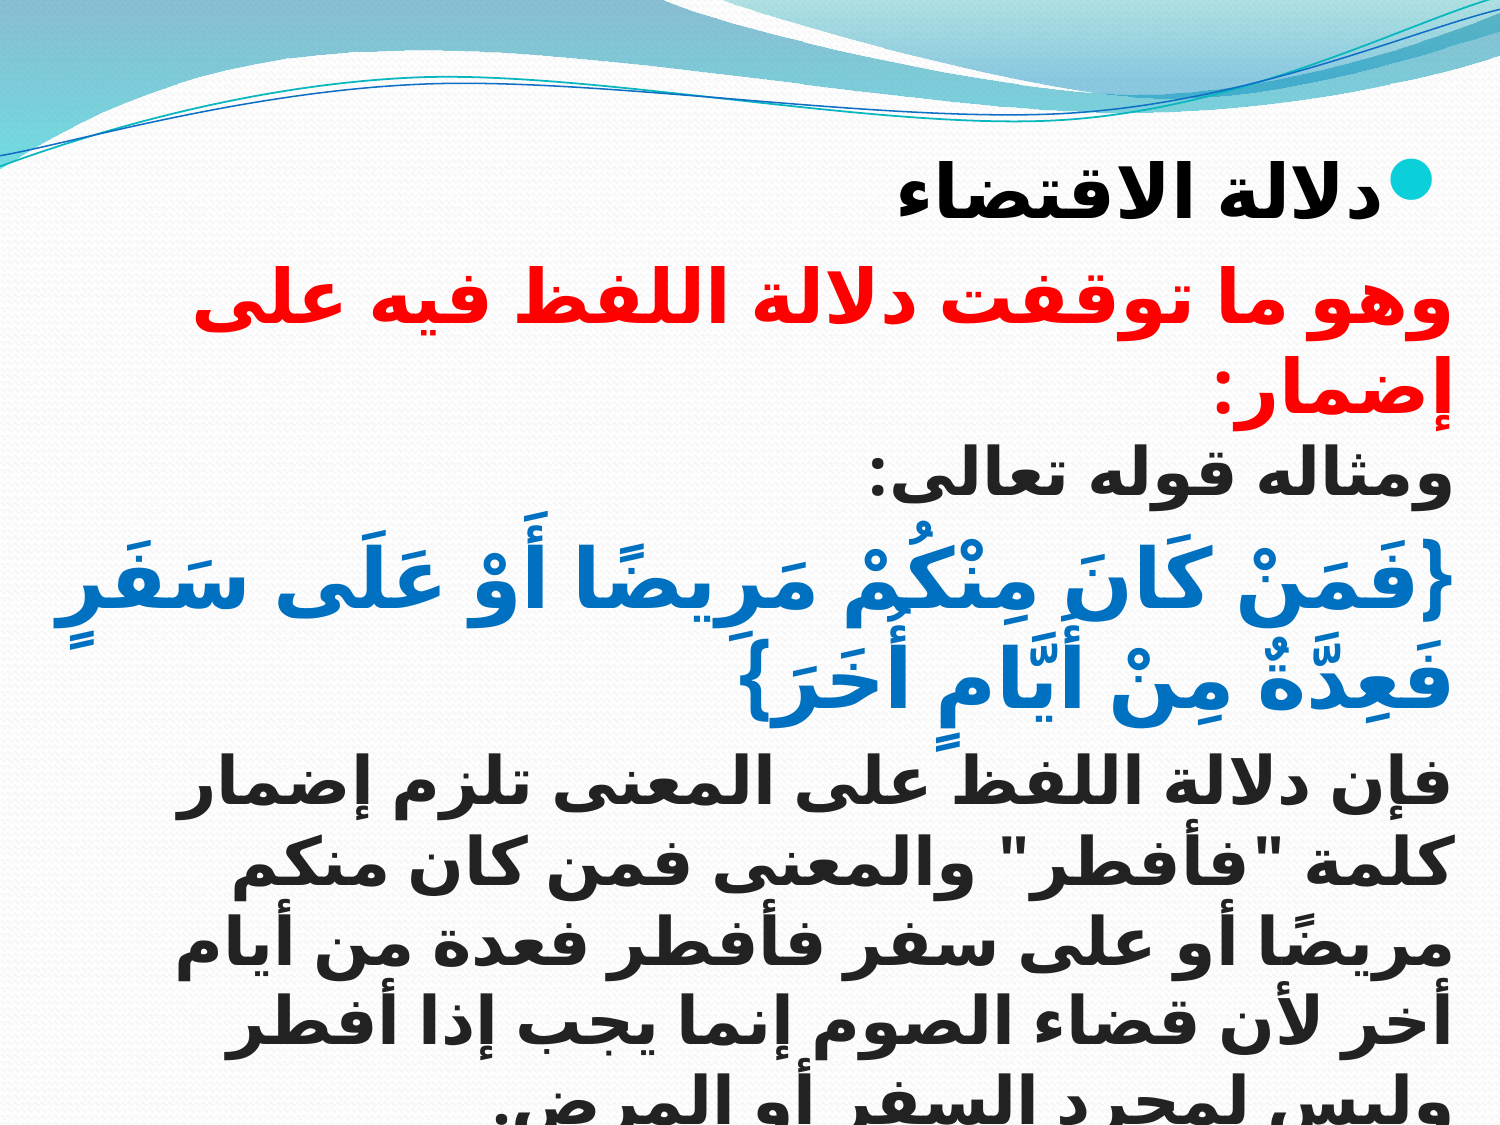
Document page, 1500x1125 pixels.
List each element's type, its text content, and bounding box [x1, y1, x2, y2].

list دلالة الاقتضاء وهو ما توقفت دلالة اللفظ فيه على إضمار: ومثاله قوله تعالى: {فَمَنْ كَانَ مِنْكُمْ مَرِيضًا أَوْ عَلَى سَفَرٍ فَعِدَّةٌ مِنْ أَيَّامٍ أُخَرَ} فإن دلالة اللفظ على المعنى تلزم إضمار كلمة "فأفطر" والمعنى فمن كان منكم مريضًا أو على سفر فأفطر فعدة من أيام أخر لأن قضاء الصوم إنما يجب إذا أفطر وليس لمجرد السفر أو المرض. [41, 31, 1471, 1125]
